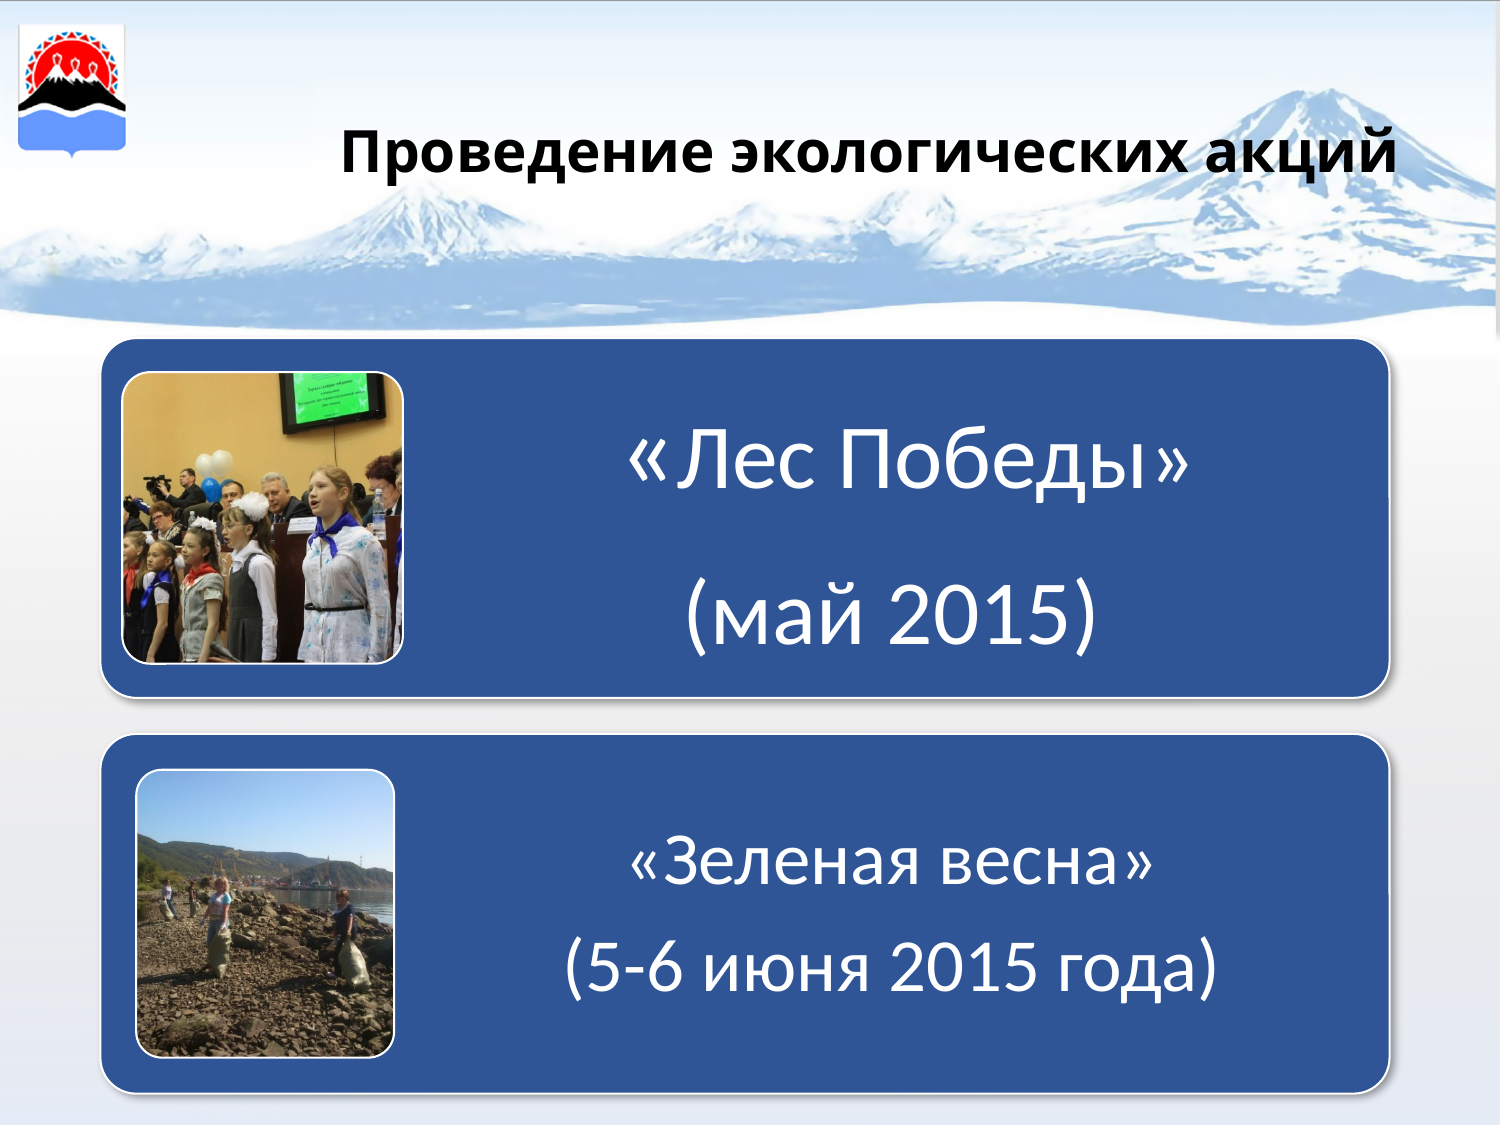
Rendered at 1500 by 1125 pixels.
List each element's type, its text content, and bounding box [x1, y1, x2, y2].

picture [0, 0, 1500, 1125]
title Проведение экологических акций [194, 66, 1500, 242]
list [100, 337, 1390, 1094]
